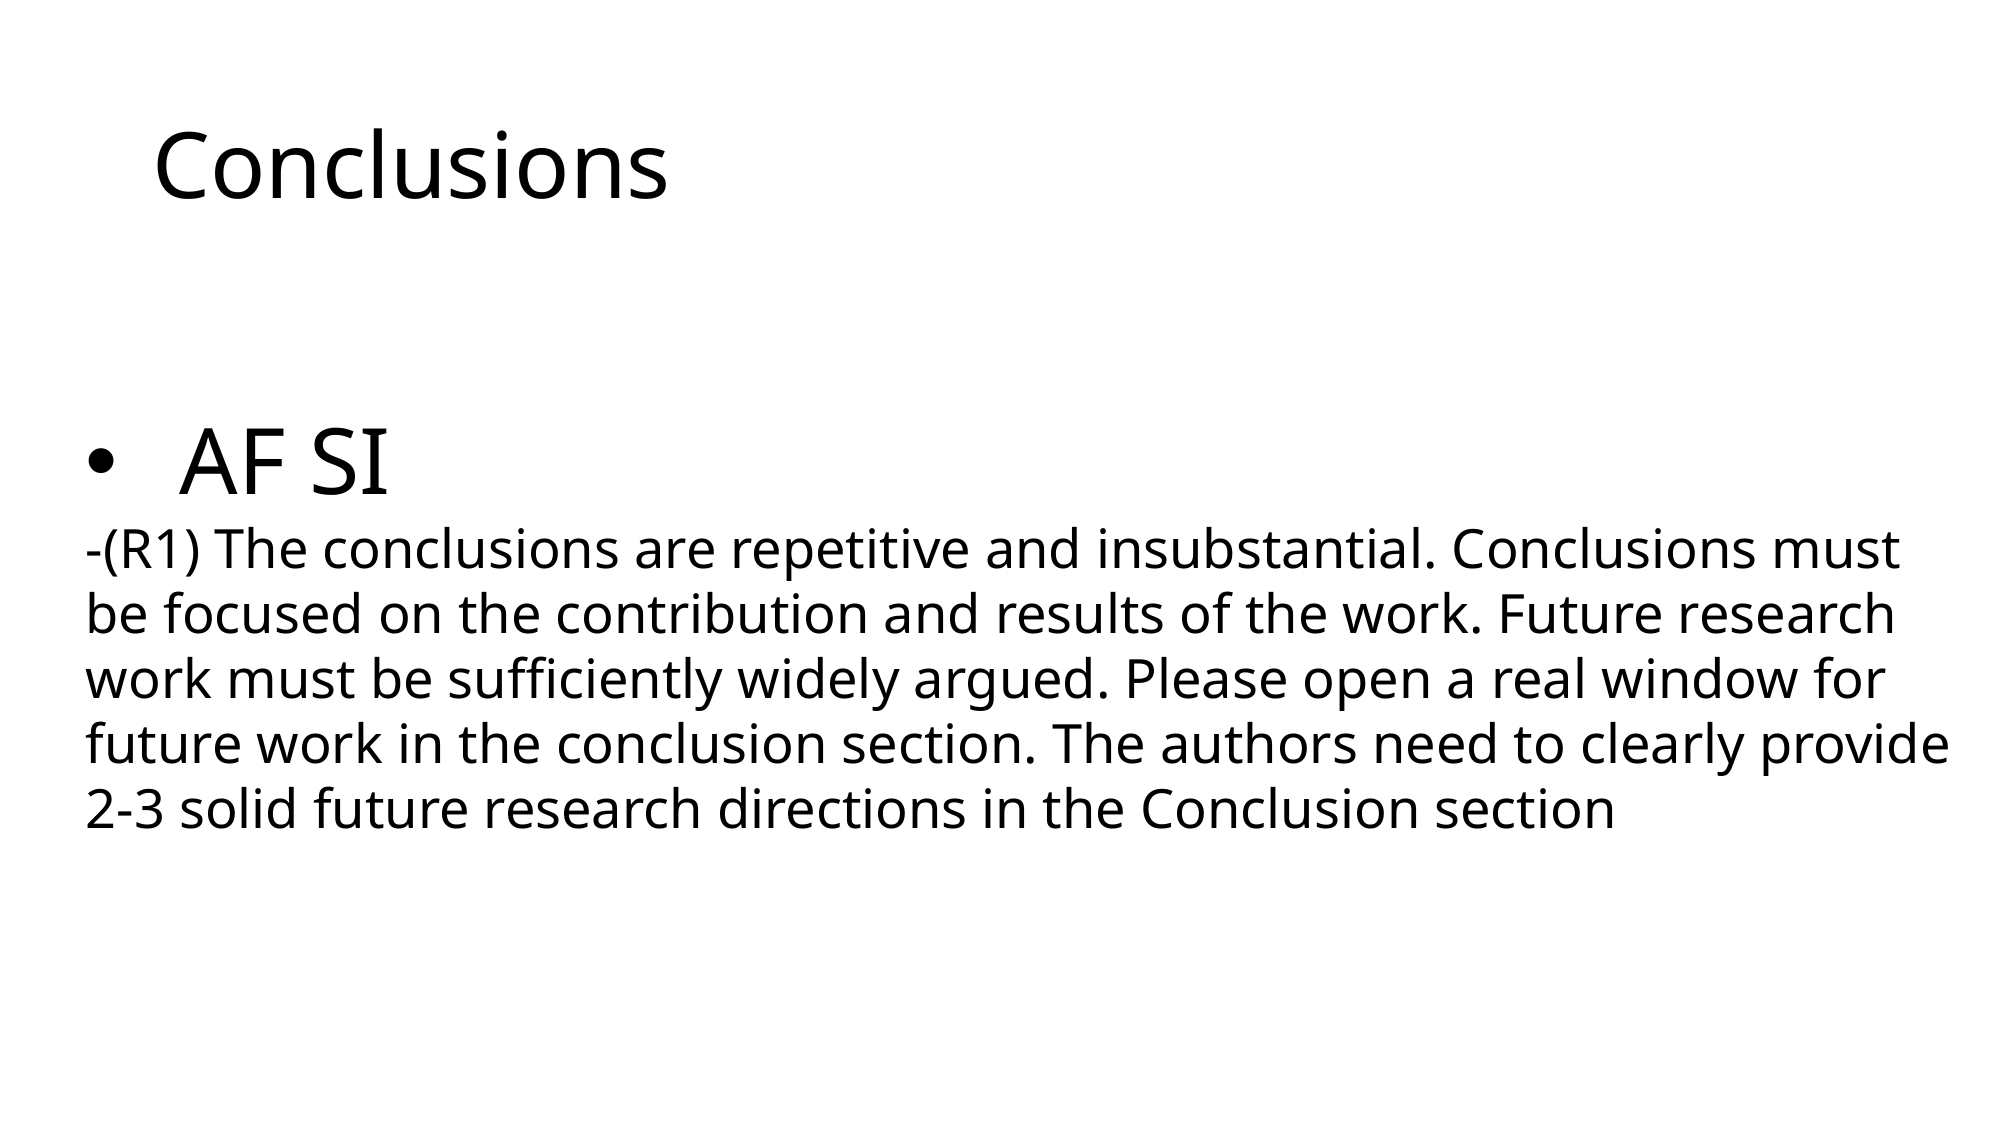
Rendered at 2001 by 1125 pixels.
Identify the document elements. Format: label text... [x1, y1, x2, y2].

title Conclusions [137, 59, 1863, 266]
text_box AF SI -(R1) The conclusions are repetitive and insubstantial. Conclusions must be focused on the contribution and results of the work. Future research work must be sufficiently widely argued. Please open a real window for future work in the conclusion section. The authors need to clearly provide 2-3 solid future research directions in the Conclusion section [70, 266, 1971, 1087]
